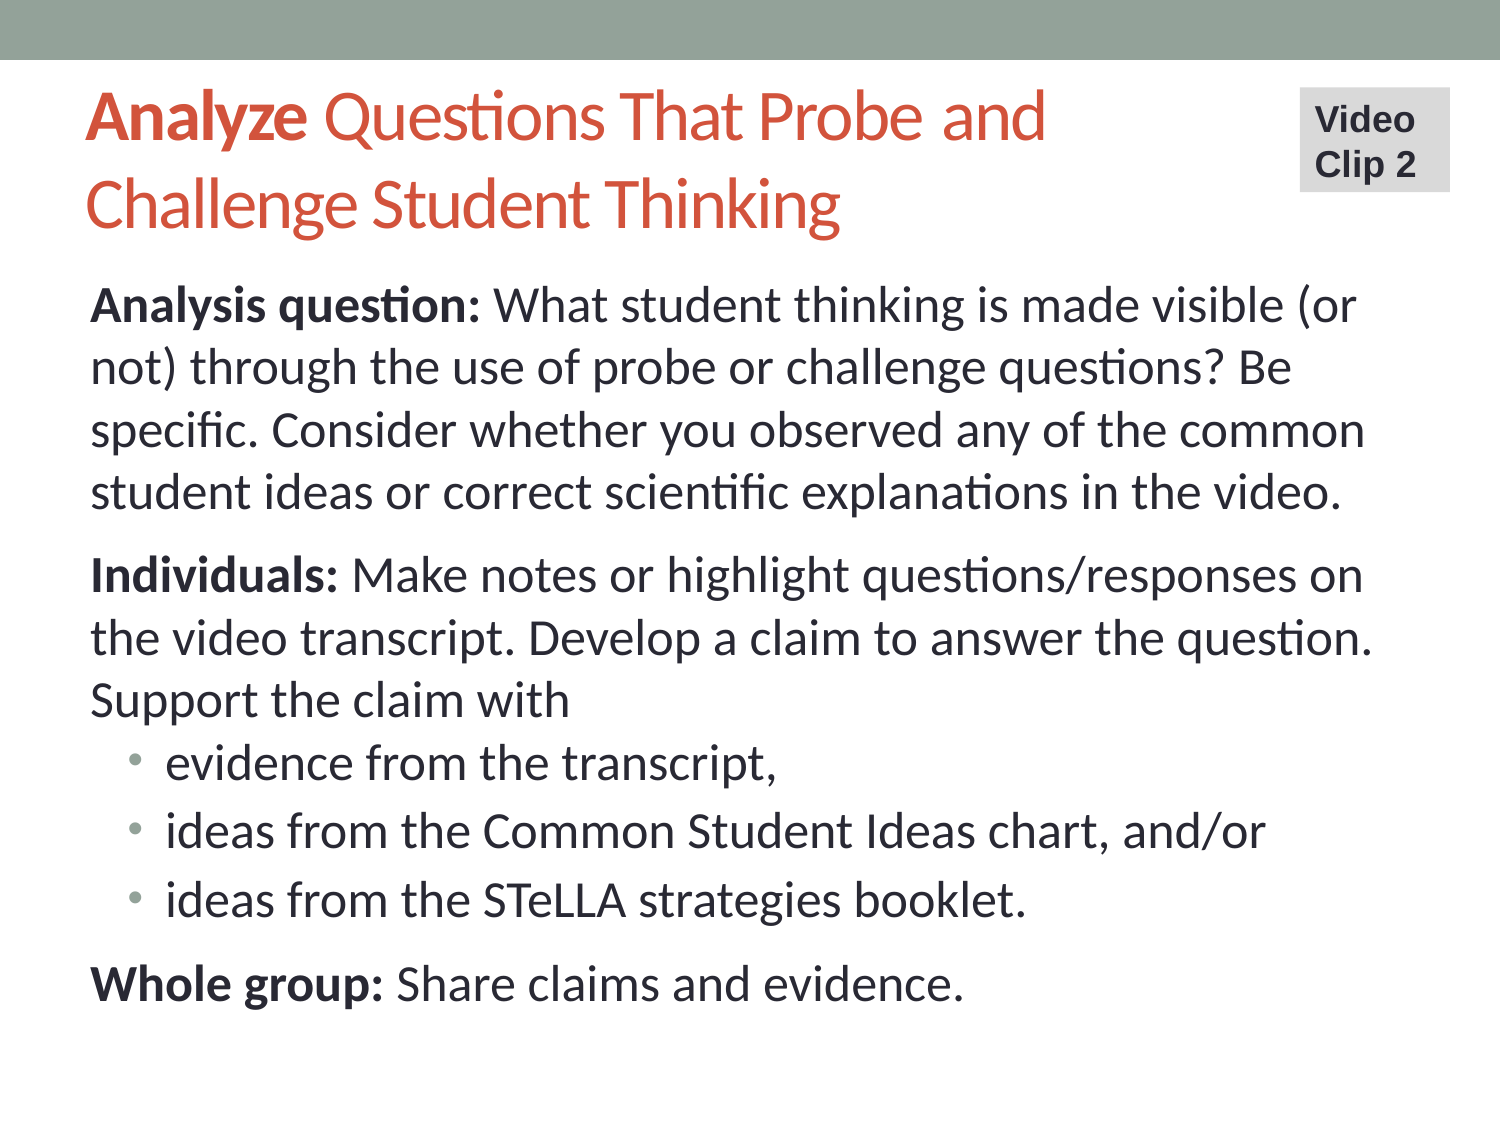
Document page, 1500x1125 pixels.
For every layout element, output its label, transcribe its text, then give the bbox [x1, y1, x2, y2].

title Analyze Questions That Probe and Challenge Student Thinking [70, 74, 1238, 237]
list Analysis question: What student thinking is made visible (or not) through the use of probe or challenge questions? Be specific. Consider whether you observed any of the common student ideas or correct scientific explanations in the video. Individuals: Make notes or highlight questions/responses on the video transcript. Develop a claim to answer the question. Support the claim with evidence from the transcript, ideas from the Common Student Ideas chart, and/or ideas from the STeLLA strategies booklet. Whole group: Share claims and evidence. [75, 262, 1438, 1088]
text_box Video Clip 2 [1299, 87, 1450, 193]
